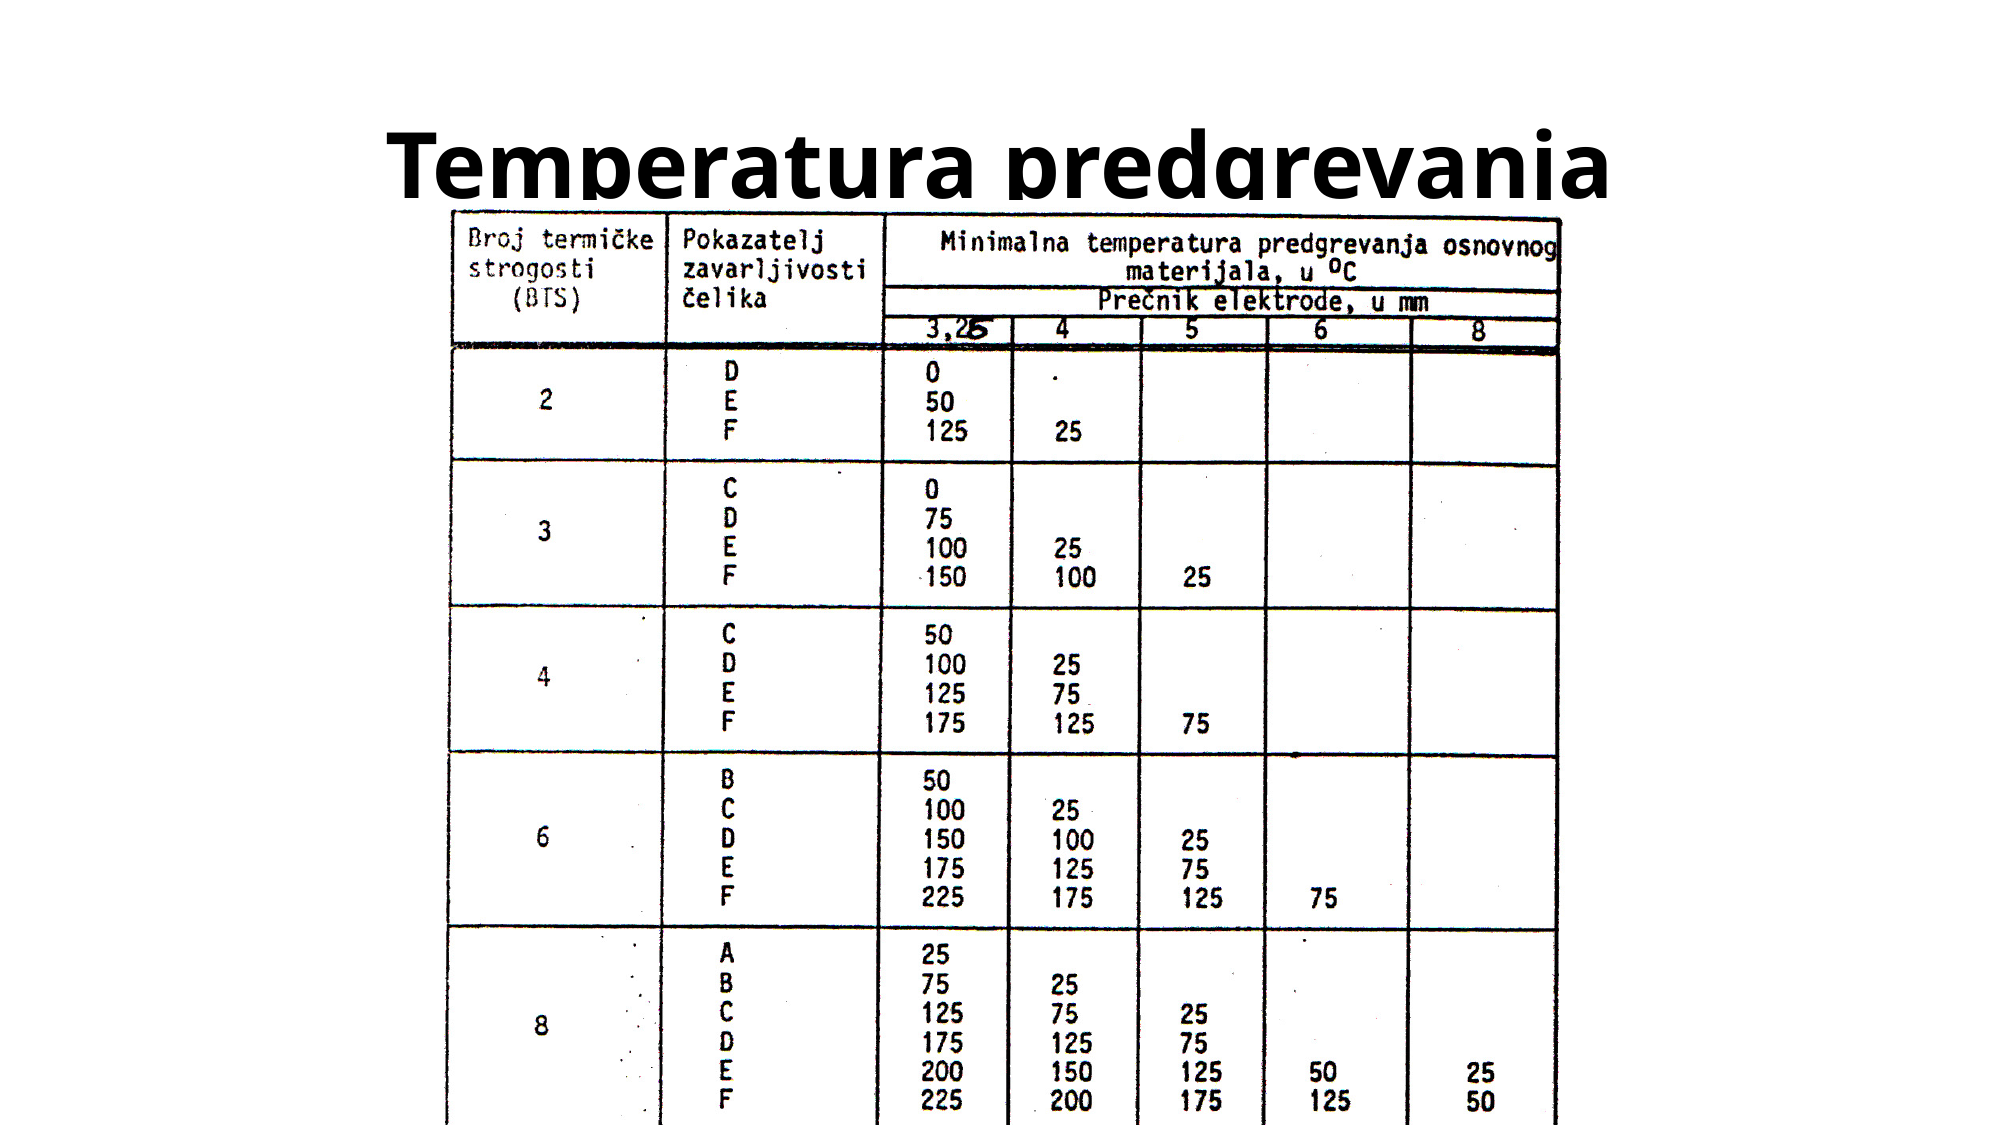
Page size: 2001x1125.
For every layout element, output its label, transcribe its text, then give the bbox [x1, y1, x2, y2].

picture [435, 200, 1571, 1125]
title Temperatura predgrevanja [137, 59, 1863, 278]
